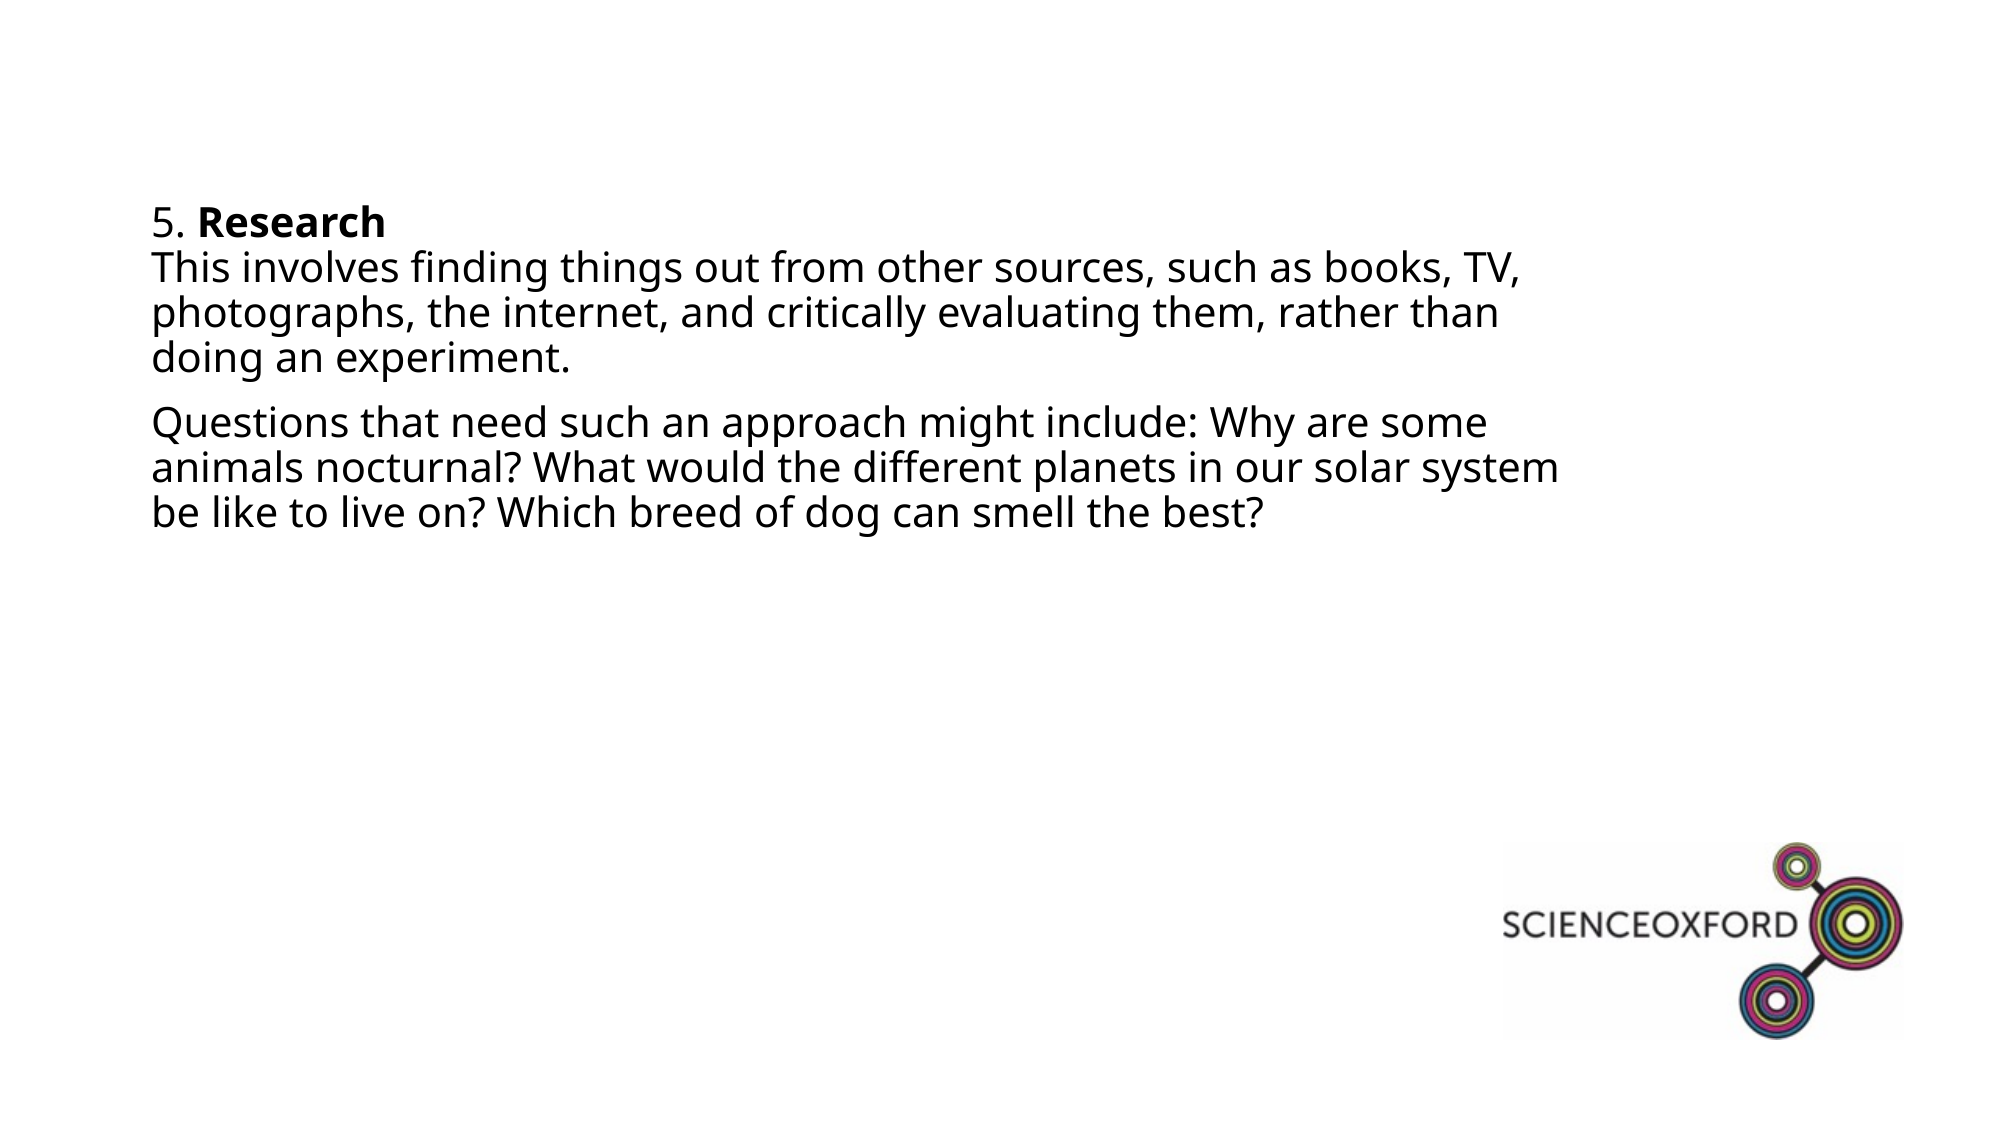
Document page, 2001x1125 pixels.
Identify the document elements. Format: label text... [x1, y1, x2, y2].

picture [1502, 842, 1904, 1040]
list 5. Research This involves finding things out from other sources, such as books, TV, photographs, the internet, and critically evaluating them, rather than doing an experiment. Questions that need such an approach might include: Why are some animals nocturnal? What would the different planets in our solar system be like to live on? Which breed of dog can smell the best? [135, 122, 1598, 1044]
